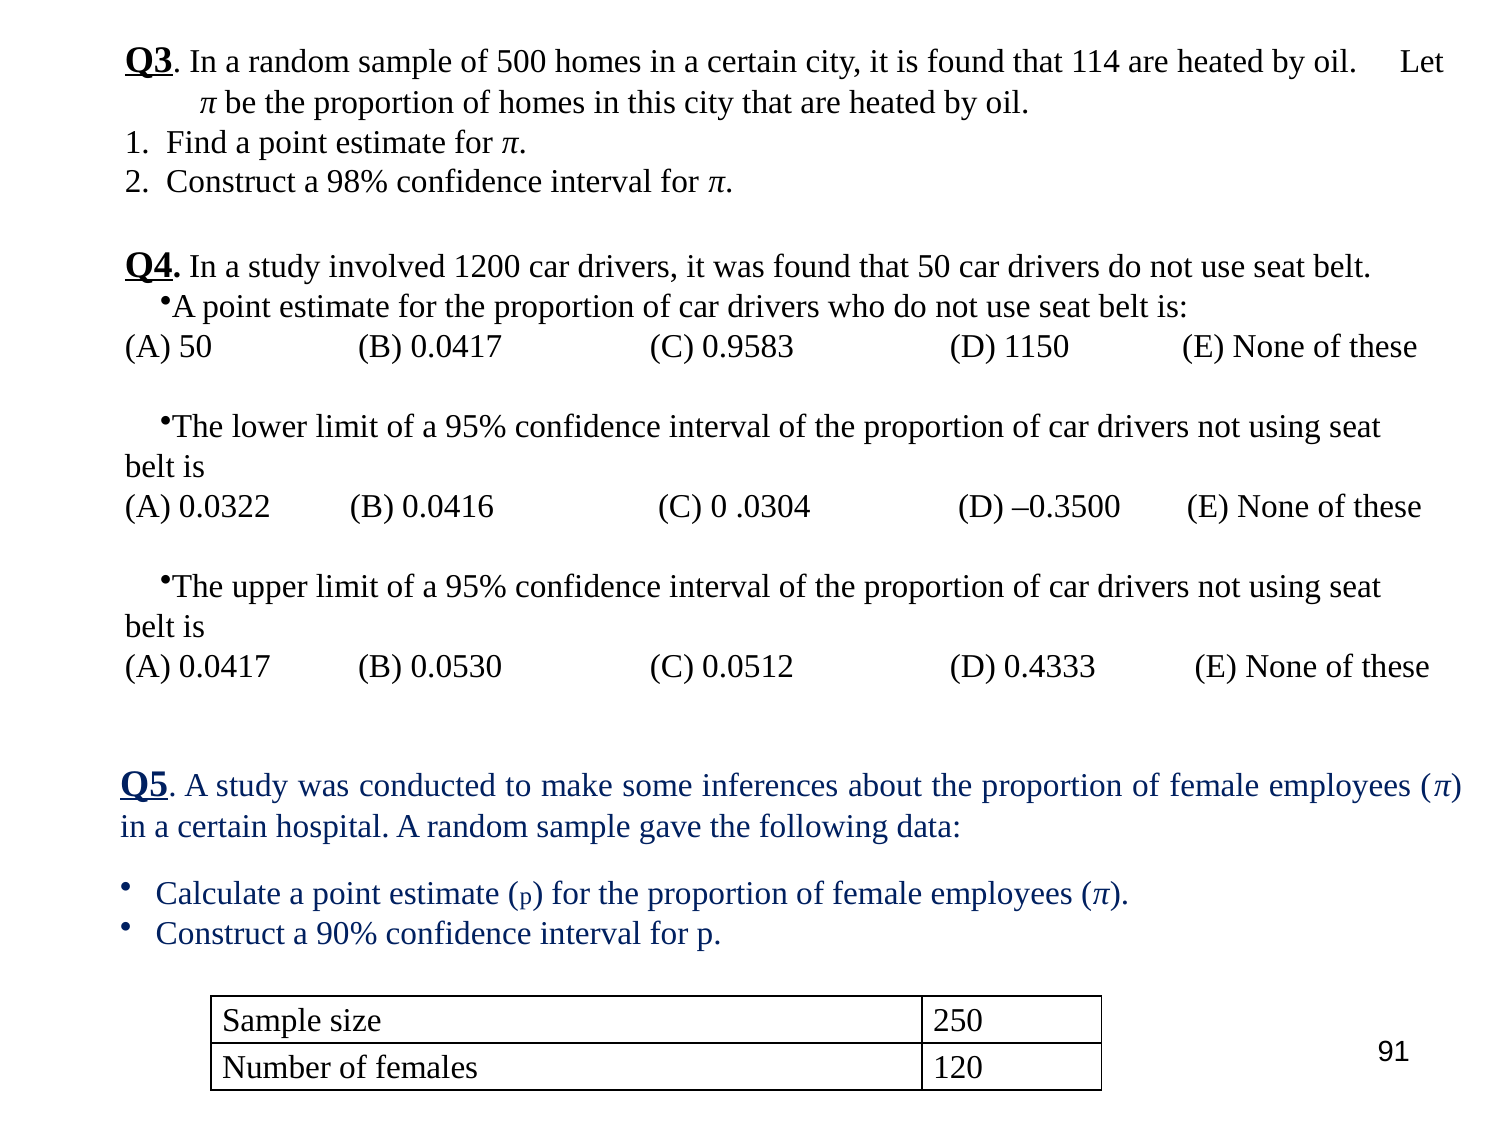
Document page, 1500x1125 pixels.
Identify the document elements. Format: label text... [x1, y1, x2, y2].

table_cell Number of females [212, 1044, 921, 1089]
table_header 250 [923, 997, 1101, 1042]
text_box Q3. In a random sample of 500 homes in a certain city, it is found that 114 are heated by oil. Let π be the proportion of homes in this city that are heated by oil. 1. Find a point estimate for π. 2. Construct a 98% confidence interval for π. Q4. In a study involved 1200 car drivers, it was found that 50 car drivers do not use seat belt. A point estimate for the proportion of car drivers who do not use seat belt is: (A) 50 (B) 0.0417 (C) 0.9583 (D) 1150 (E) None of these The lower limit of a 95% confidence interval of the proportion of car drivers not using seat belt is (A) 0.0322 (B) 0.0416 (C) 0 .0304 (D) –0.3500 (E) None of these The upper limit of a 95% confidence interval of the proportion of car drivers not using seat belt is (A) 0.0417 (B) 0.0530 (C) 0.0512 (D) 0.4333 (E) None of these [35, 27, 1477, 692]
table_cell 120 [923, 1044, 1101, 1089]
text_box Q5. A study was conducted to make some inferences about the proportion of female employees (π) in a certain hospital. A random sample gave the following data: Calculate a point estimate (p) for the proportion of female employees (π). Construct a 90% confidence interval for p. [105, 751, 1477, 959]
table_header Sample size [212, 997, 921, 1042]
slide_number 91 [1074, 1024, 1426, 1103]
